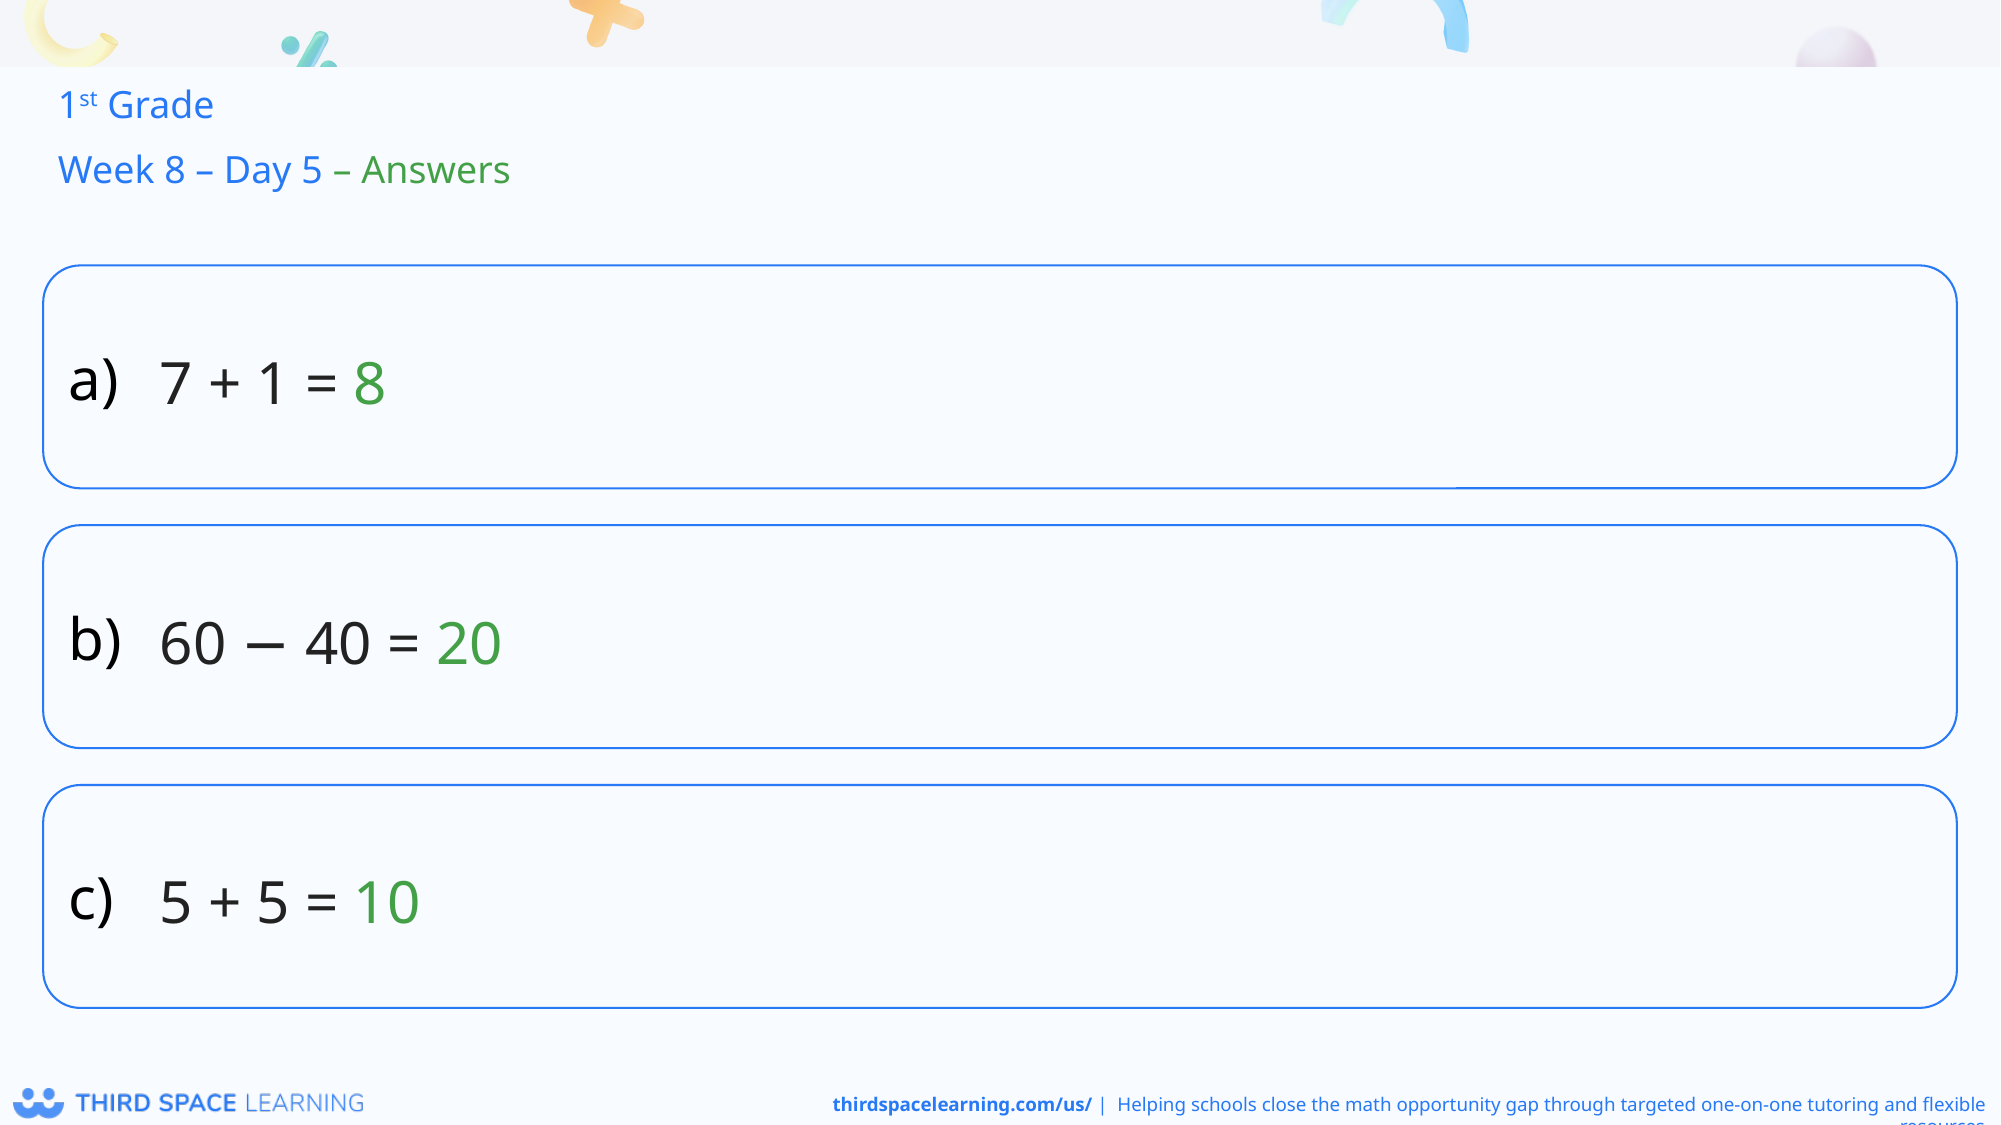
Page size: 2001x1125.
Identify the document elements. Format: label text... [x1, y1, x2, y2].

text_box 1st Grade Week 8 – Day 5 – Answers [43, 73, 705, 212]
list 60 − 40 = 20 [144, 548, 1922, 734]
picture [0, 0, 2000, 67]
list 7 + 1 = 8 [144, 288, 1922, 474]
picture [13, 1088, 365, 1119]
list 5 + 5 = 10 [144, 807, 1922, 994]
